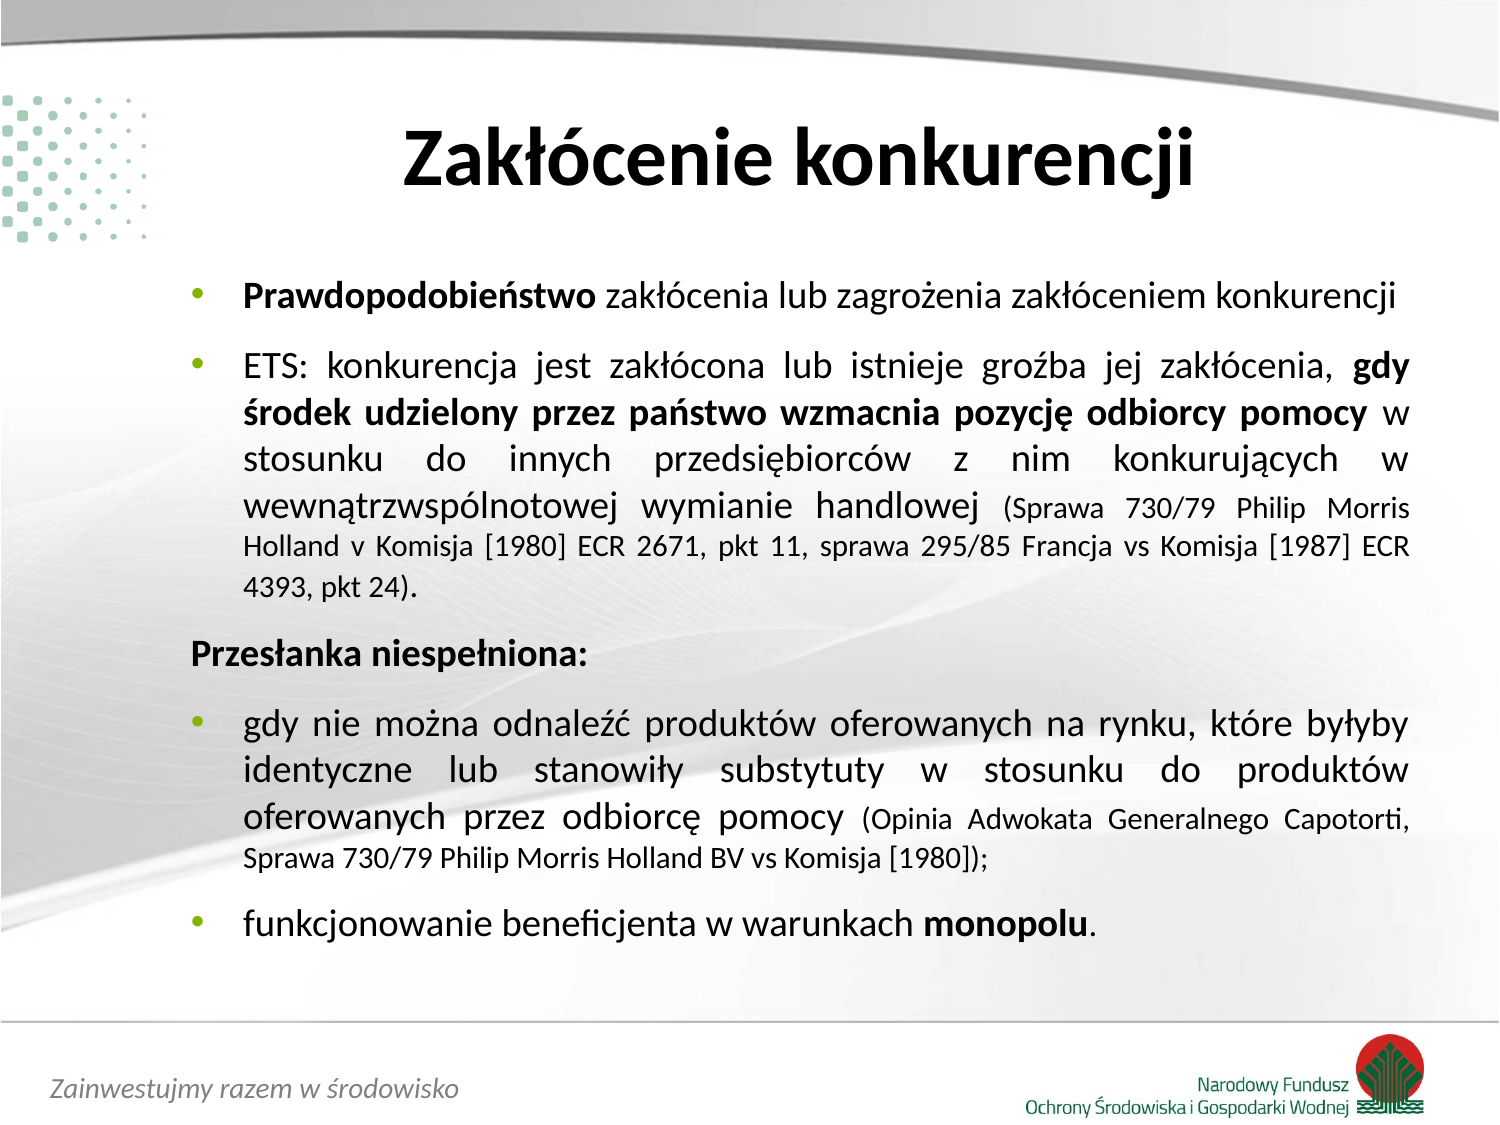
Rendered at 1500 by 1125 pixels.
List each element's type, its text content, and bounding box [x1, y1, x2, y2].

title Zakłócenie konkurencji [175, 58, 1425, 247]
picture [1026, 1034, 1424, 1118]
picture [0, 0, 1499, 1023]
list Prawdopodobieństwo zakłócenia lub zagrożenia zakłóceniem konkurencji ETS: konkurencja jest zakłócona lub istnieje groźba jej zakłócenia, gdy środek udzielony przez państwo wzmacnia pozycję odbiorcy pomocy w stosunku do innych przedsiębiorców z nim konkurujących w wewnątrzwspólnotowej wymianie handlowej (Sprawa 730/79 Philip Morris Holland v Komisja [1980] ECR 2671, pkt 11, sprawa 295/85 Francja vs Komisja [1987] ECR 4393, pkt 24). Przesłanka niespełniona: gdy nie można odnaleźć produktów oferowanych na rynku, które byłyby identyczne lub stanowiły substytuty w stosunku do produktów oferowanych przez odbiorcę pomocy (Opinia Adwokata Generalnego Capotorti, Sprawa 730/79 Philip Morris Holland BV vs Komisja [1980]); funkcjonowanie beneficjenta w warunkach monopolu. [175, 262, 1425, 1005]
